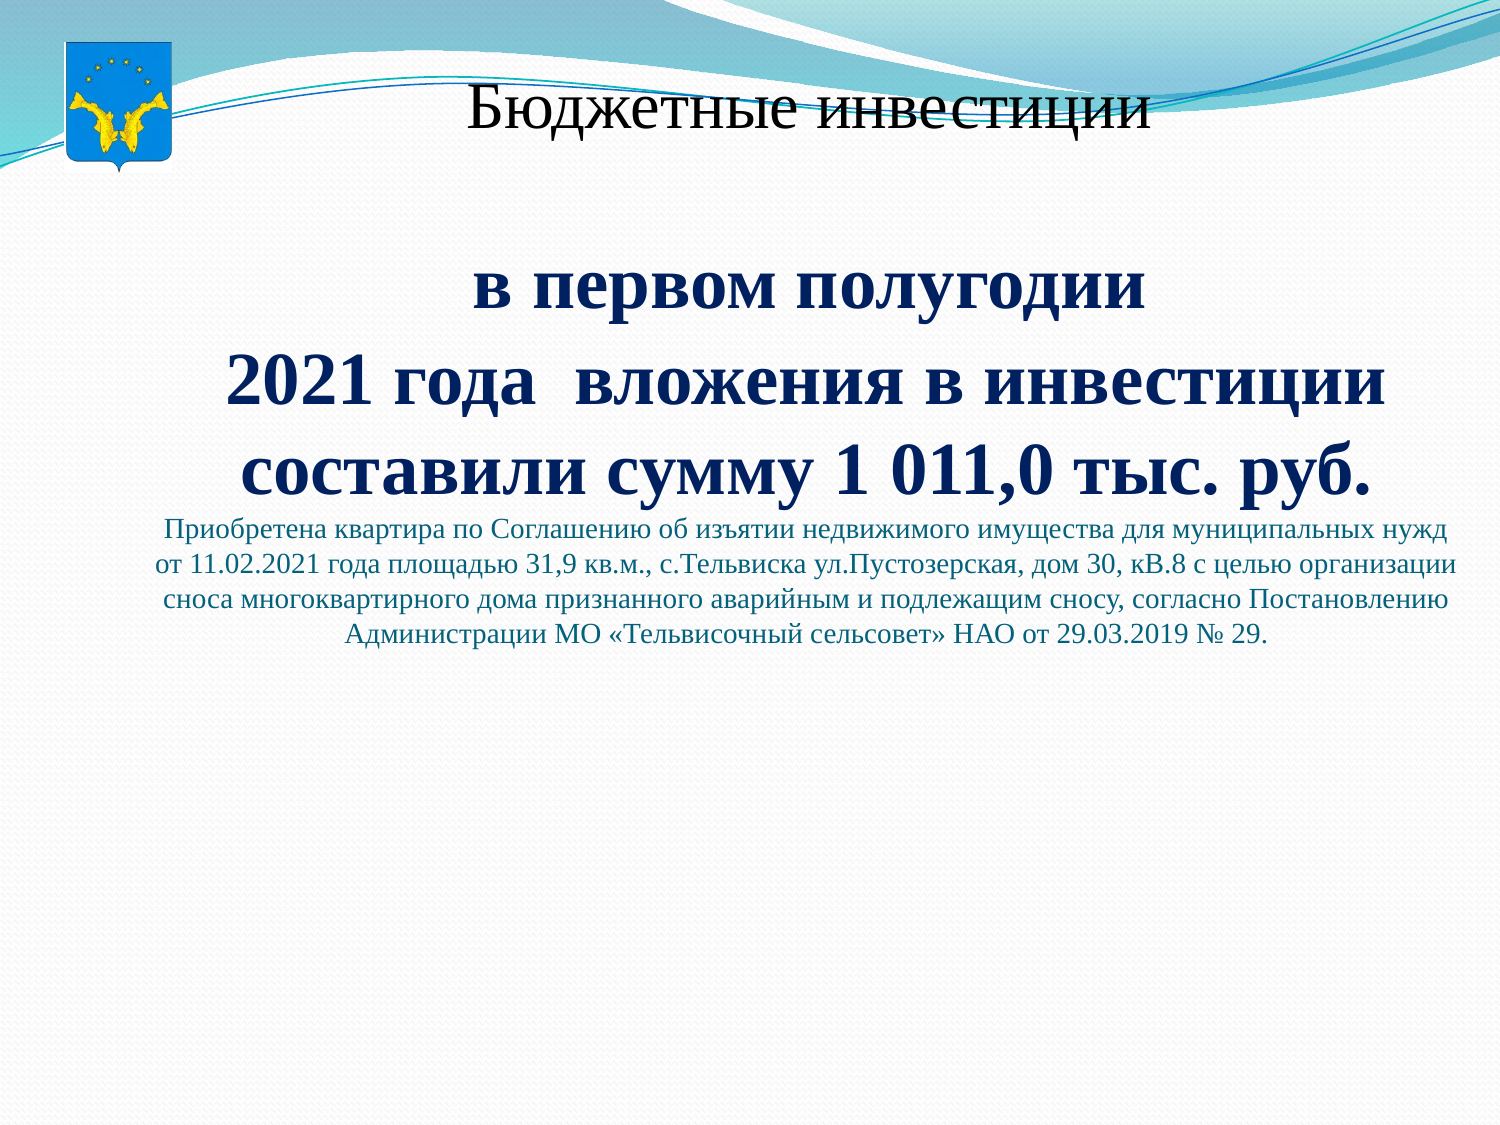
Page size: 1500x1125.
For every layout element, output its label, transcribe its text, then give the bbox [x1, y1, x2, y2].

text_box Бюджетные инвестиции [360, 54, 1259, 150]
picture [64, 42, 172, 173]
title в первом полугодии 2021 года вложения в инвестиции составили сумму 1 011,0 тыс. руб. Приобретена квартира по Соглашению об изъятии недвижимого имущества для муниципальных нужд от 11.02.2021 года площадью 31,9 кв.м., с.Тельвиска ул.Пустозерская, дом 30, кВ.8 с целью организации сноса многоквартирного дома признанного аварийным и подлежащим сносу, согласно Постановлению Администрации МО «Тельвисочный сельсовет» НАО от 29.03.2019 № 29. [147, 255, 1466, 740]
